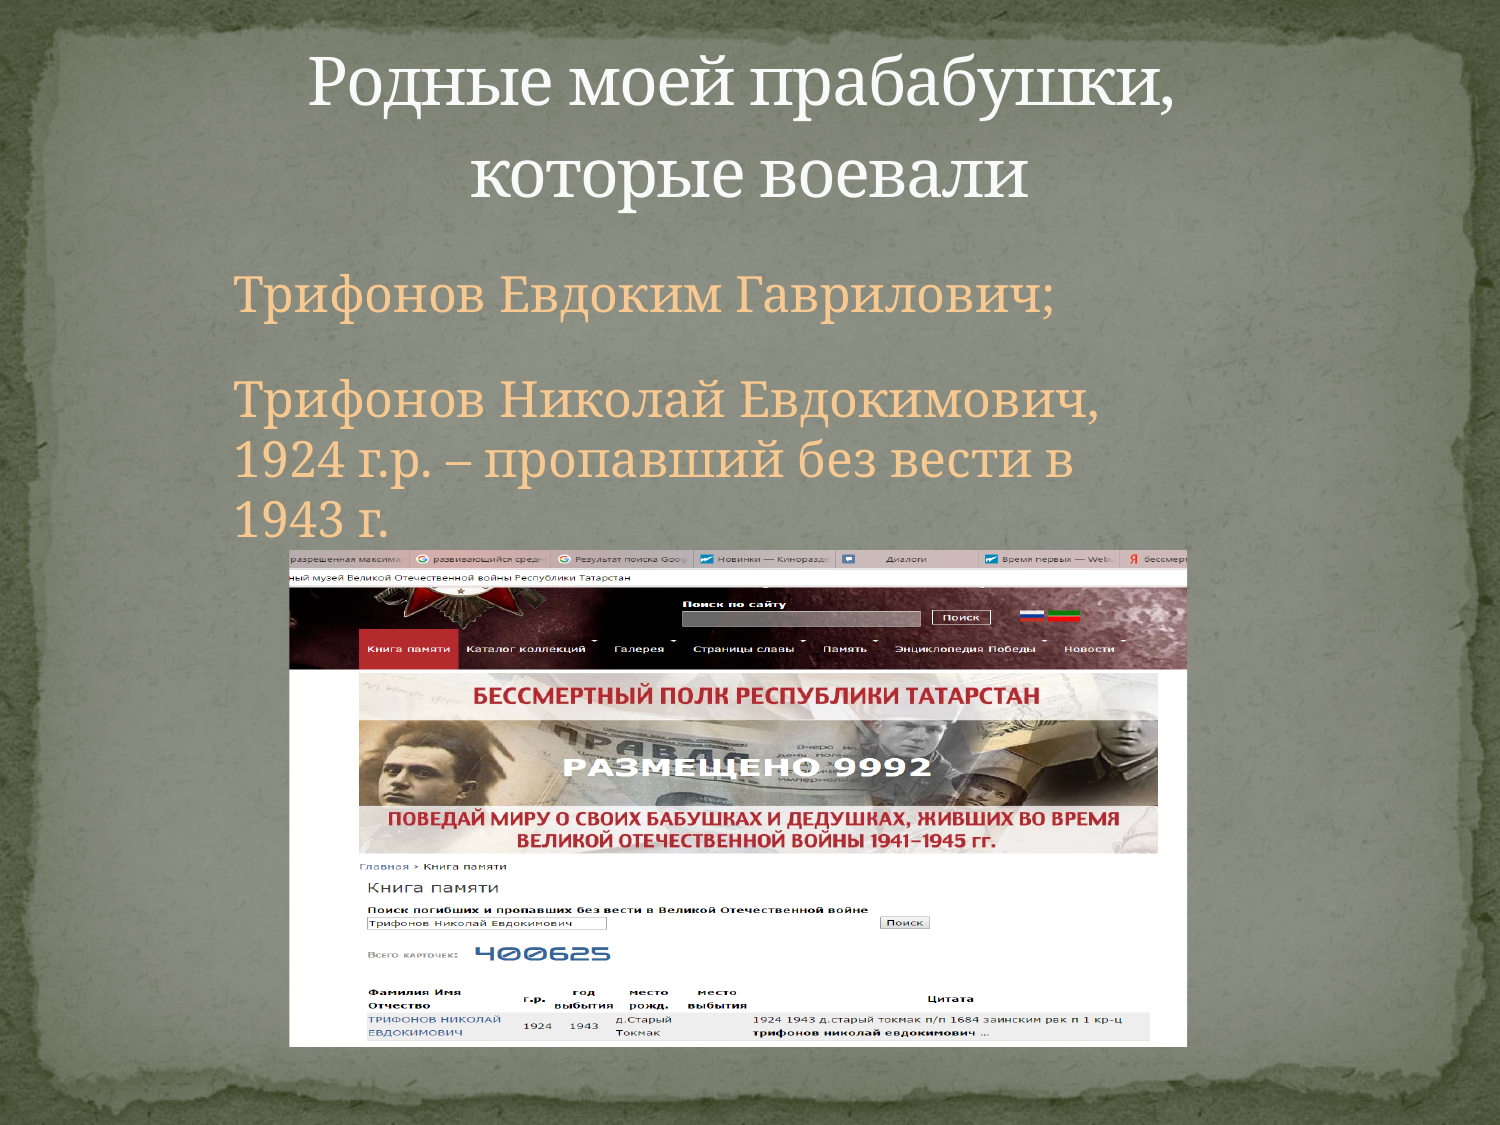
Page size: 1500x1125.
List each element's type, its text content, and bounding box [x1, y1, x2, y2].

picture [289, 550, 1188, 1047]
text_box Трифонов Евдоким Гаврилович; Трифонов Николай Евдокимович, 1924 г.р. – пропавший без вести в 1943 г. [218, 255, 1176, 555]
title Родные моей прабабушки, которые воевали [74, 24, 1425, 225]
